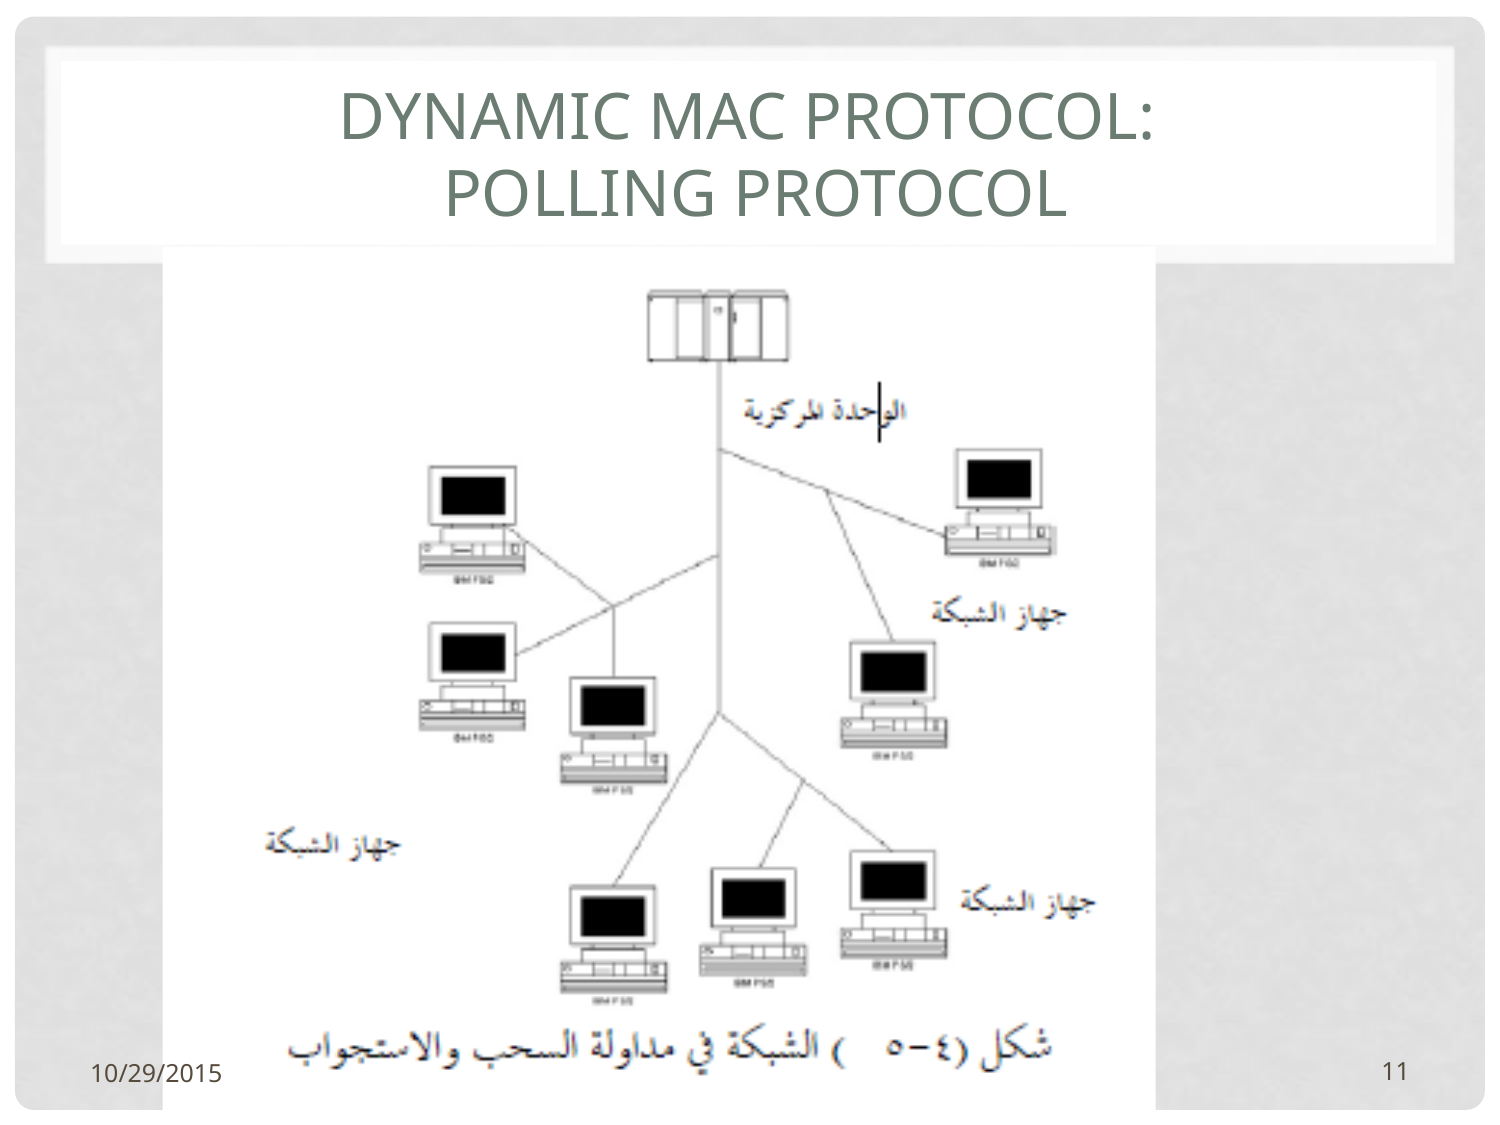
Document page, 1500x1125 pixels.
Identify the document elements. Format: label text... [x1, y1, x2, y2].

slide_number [75, 1042, 162, 1103]
title Dynamic mac protocol: polling protocol [69, 66, 1425, 238]
picture [162, 247, 1156, 1125]
slide_number 11 [1156, 1042, 1425, 1103]
